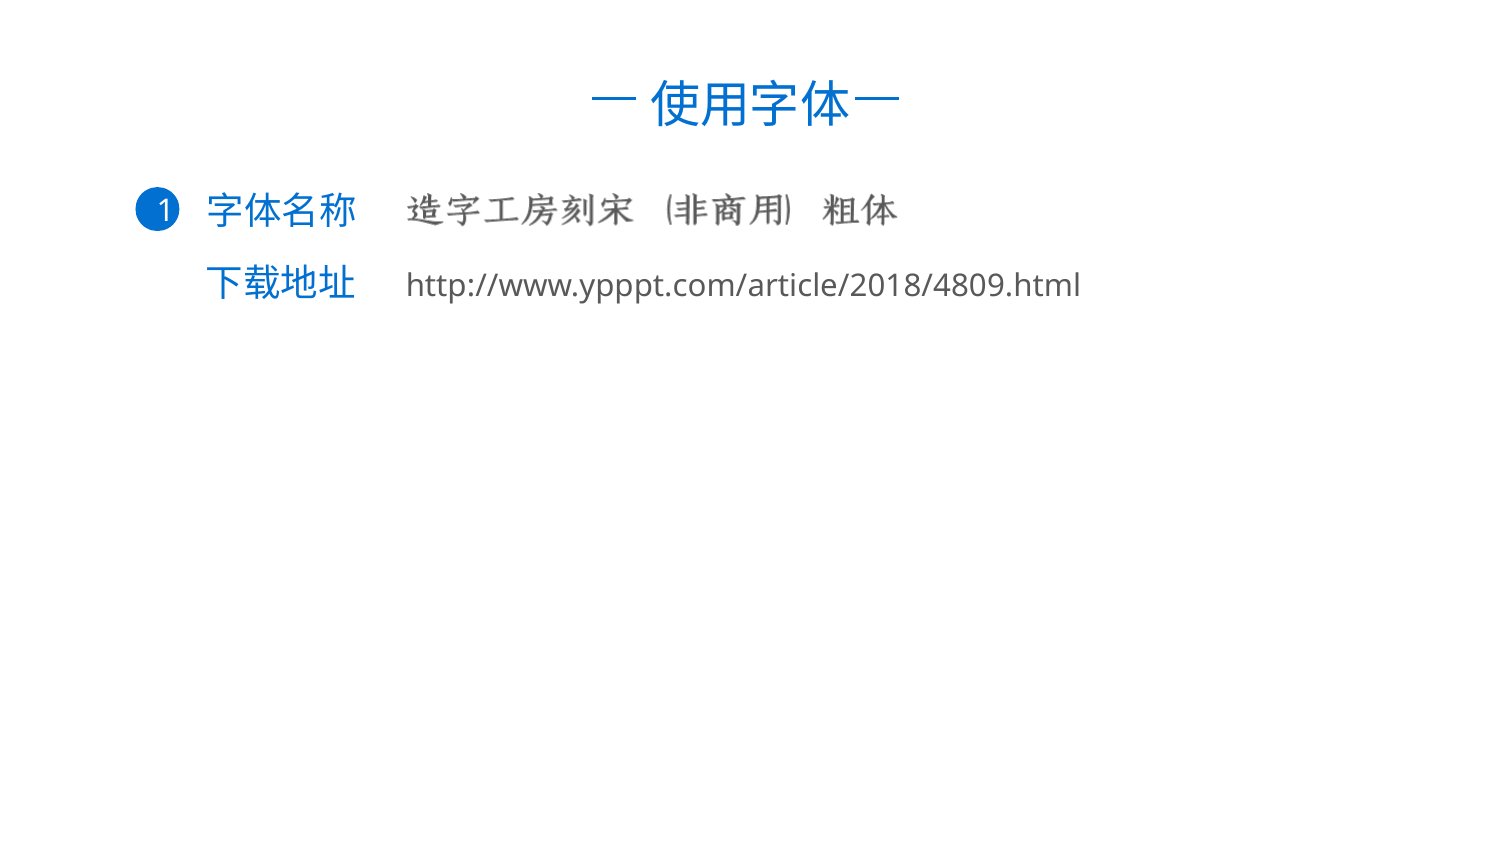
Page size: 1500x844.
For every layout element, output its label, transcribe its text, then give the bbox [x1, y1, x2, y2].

text_box 1 [134, 186, 181, 233]
text_box 下载地址 [191, 251, 391, 311]
text_box http://www.ypppt.com/article/2018/4809.html [391, 257, 1168, 311]
text_box 字体名称 [192, 179, 383, 240]
picture [383, 175, 940, 257]
text_box 使用字体 [622, 52, 877, 140]
